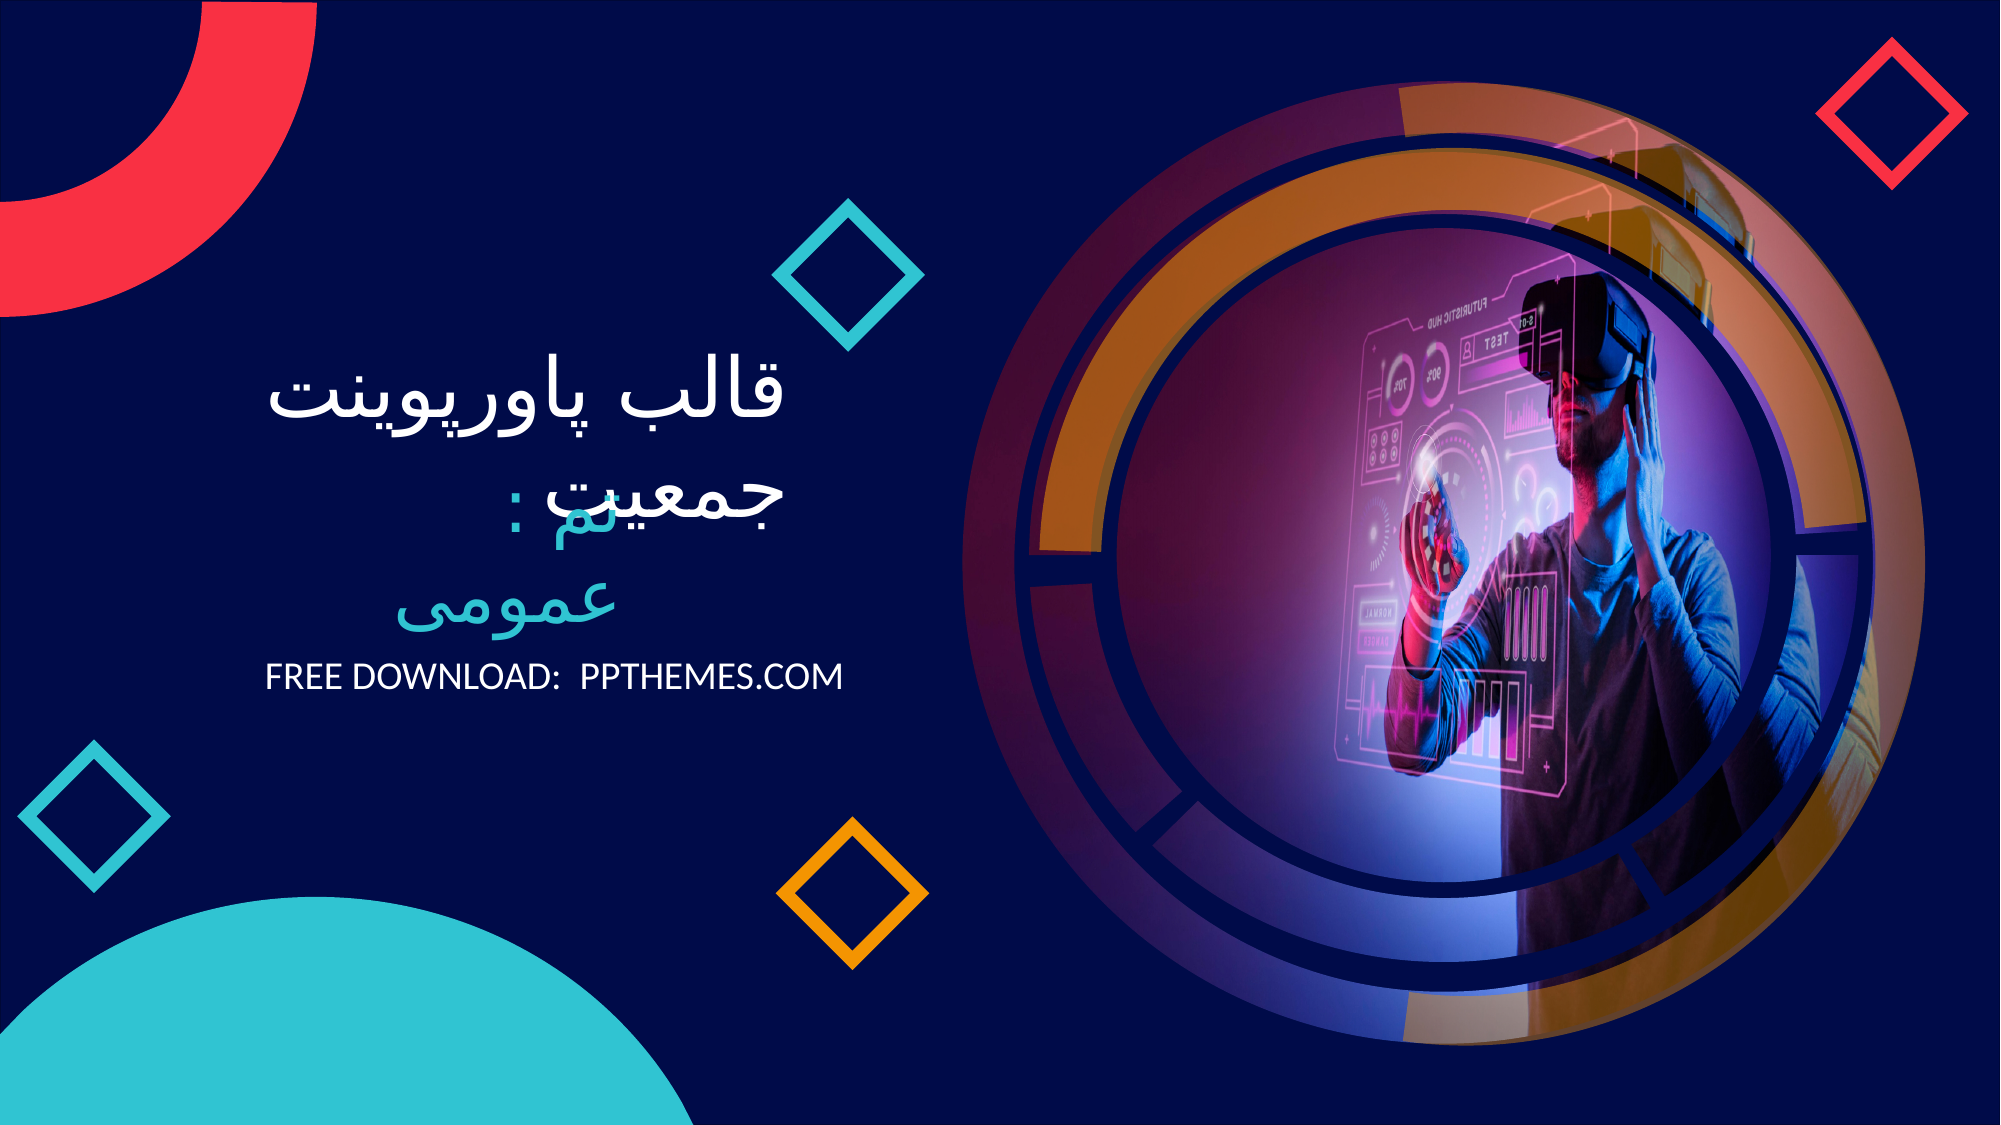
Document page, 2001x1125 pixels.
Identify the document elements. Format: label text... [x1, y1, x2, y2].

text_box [946, 76, 1932, 1061]
text_box [774, 814, 931, 972]
text_box قالب پاورپوینت جمعیت [31, 327, 804, 542]
text_box [15, 737, 173, 895]
text_box [0, 895, 695, 1125]
text_box [0, 0, 2000, 1125]
text_box [1852, 36, 1969, 151]
text_box [769, 196, 927, 354]
text_box تم : عمومی [244, 449, 638, 642]
text_box FREE DOWNLOAD: PPTHEMES.COM [93, 642, 860, 705]
text_box [0, 0, 318, 318]
